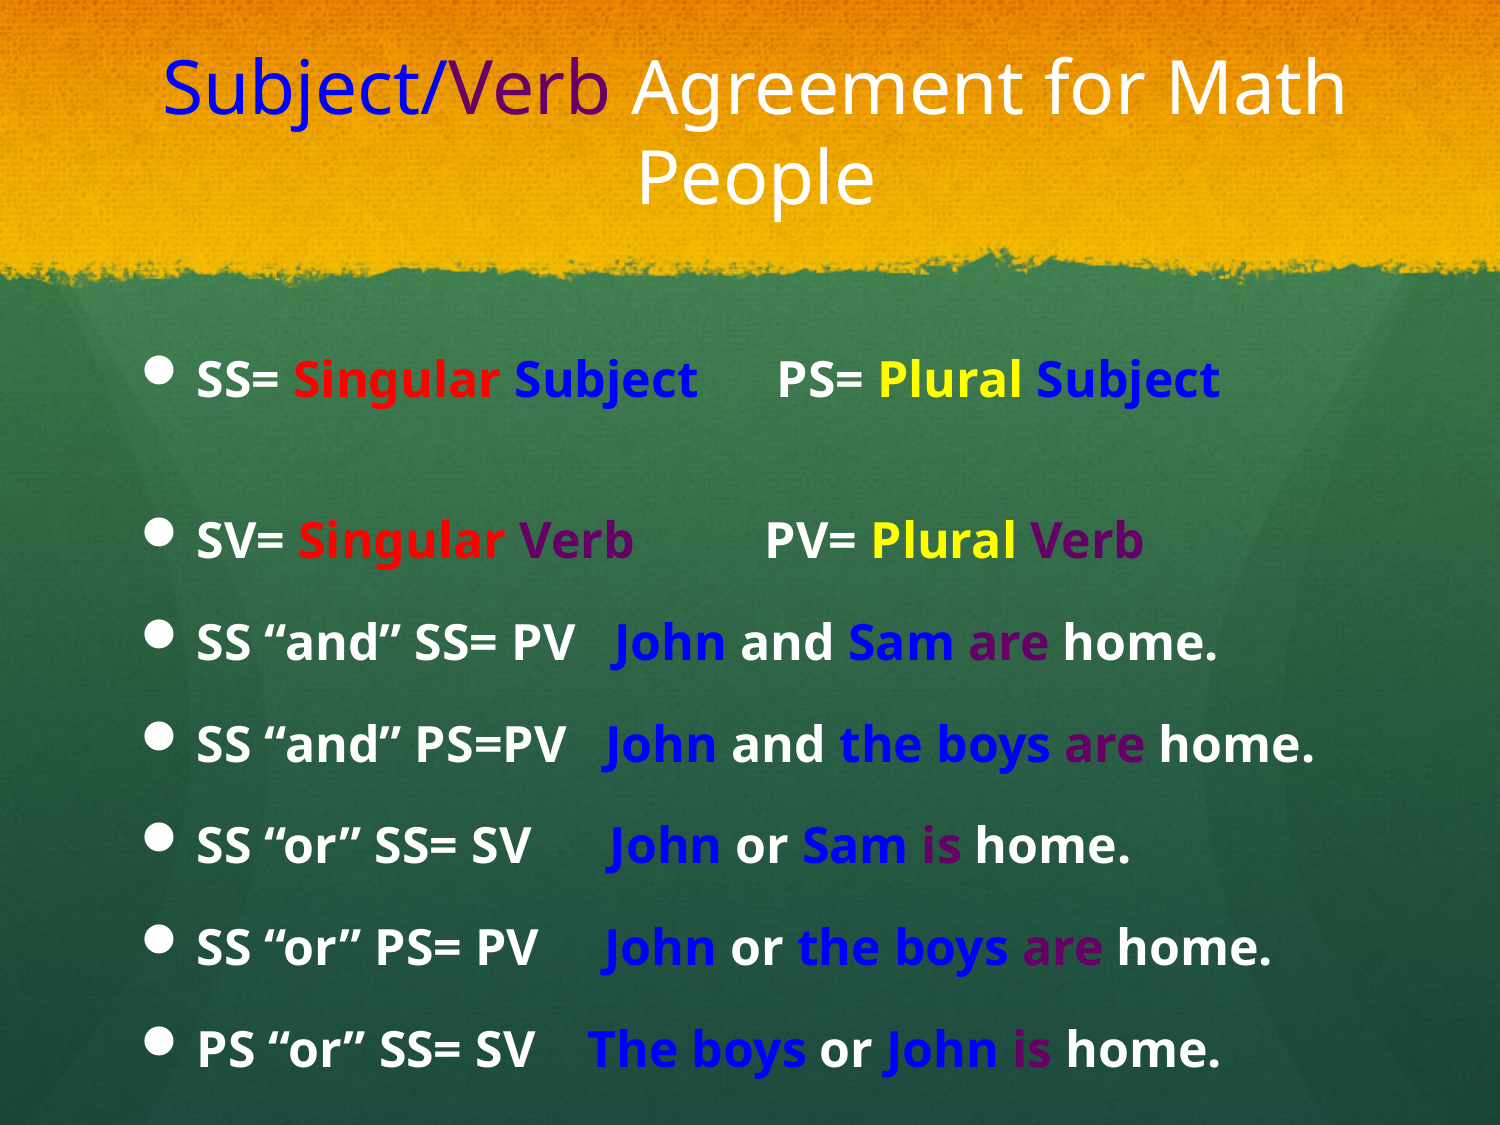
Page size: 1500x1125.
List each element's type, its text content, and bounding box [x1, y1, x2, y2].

title Subject/Verb Agreement for Math People [87, 13, 1425, 246]
list SS= Singular Subject PS= Plural Subject SV= Singular Verb PV= Plural Verb SS “and” SS= PV John and Sam are home. SS “and” PS=PV John and the boys are home. SS “or” SS= SV John or Sam is home. SS “or” PS= PV John or the boys are home. PS “or” SS= SV The boys or John is home. [125, 339, 1375, 1026]
picture [0, 0, 1500, 1125]
